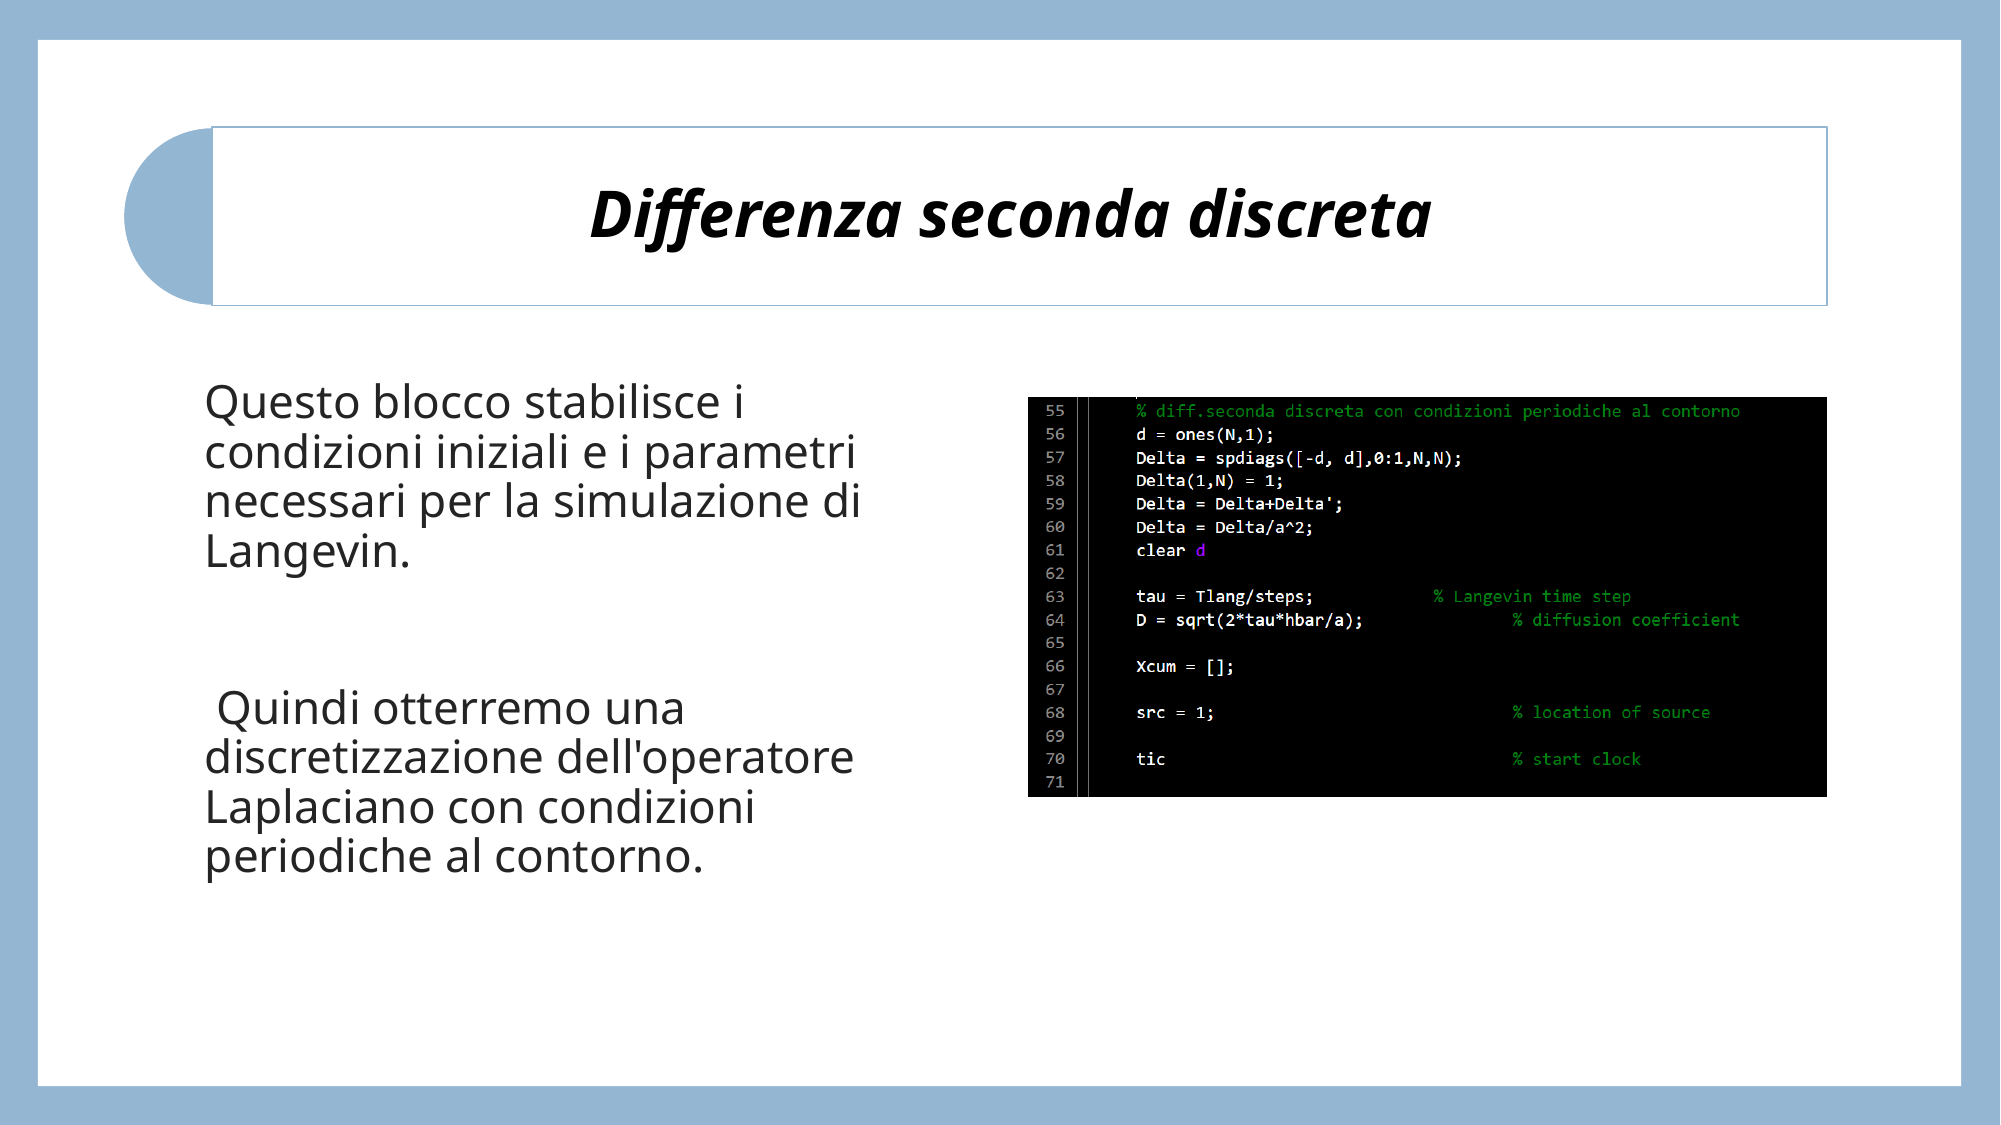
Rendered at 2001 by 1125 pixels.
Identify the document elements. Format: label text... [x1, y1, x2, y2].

list Questo blocco stabilisce i condizioni iniziali e i parametri necessari per la simulazione di Langevin. Quindi otterremo una discretizzazione dell'operatore Laplaciano con condizioni periodiche al contorno. [189, 371, 970, 1032]
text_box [122, 127, 1828, 306]
picture [1027, 397, 1828, 798]
